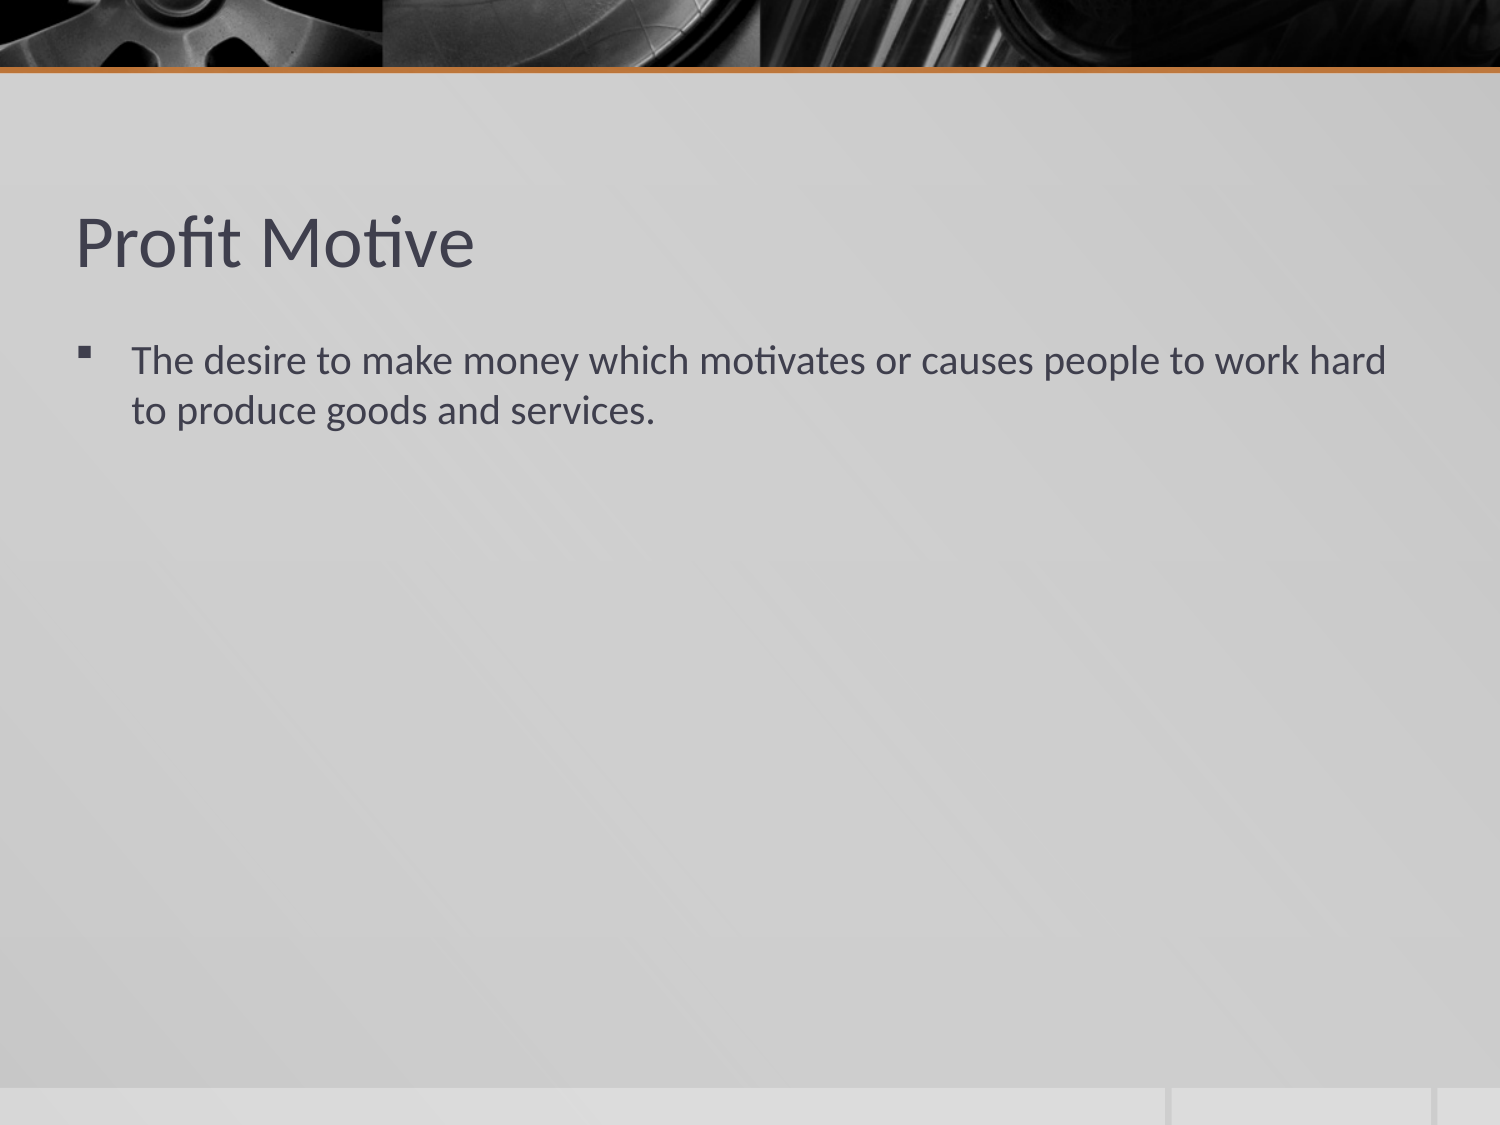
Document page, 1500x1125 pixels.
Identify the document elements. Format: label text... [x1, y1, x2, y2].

list The desire to make money which motivates or causes people to work hard to produce goods and services. [75, 324, 1425, 1005]
title Profit Motive [75, 162, 1425, 313]
picture [0, 0, 1500, 67]
